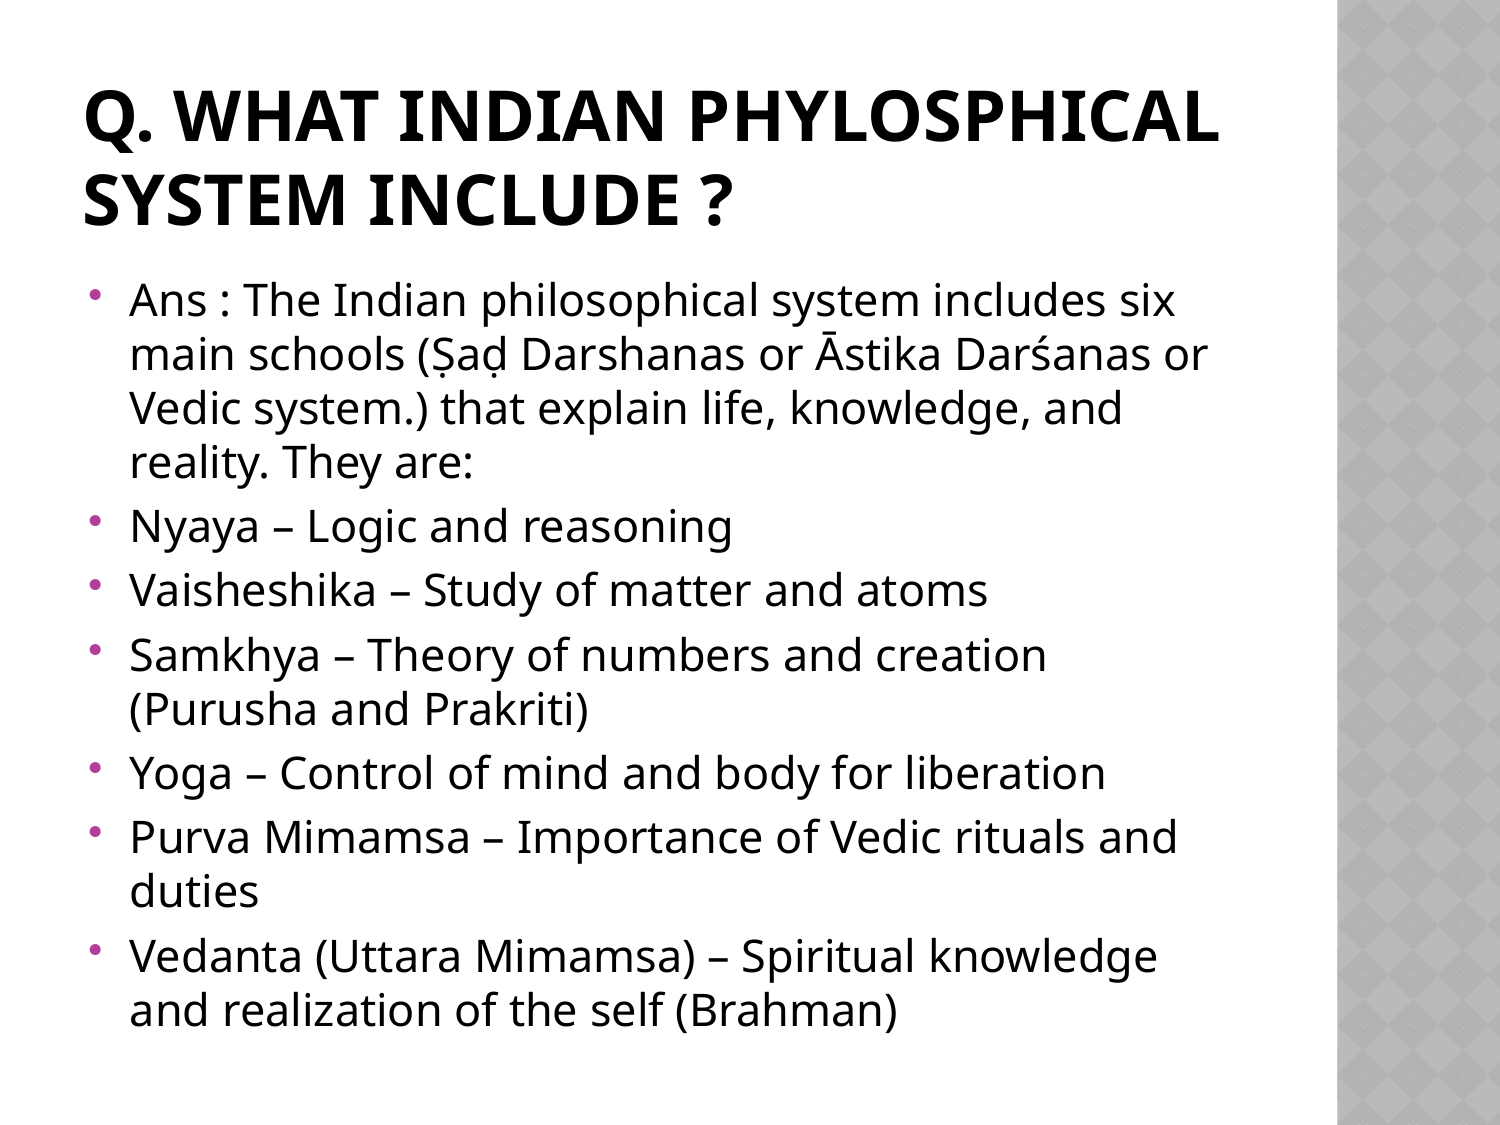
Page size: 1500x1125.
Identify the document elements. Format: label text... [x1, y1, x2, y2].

title Q. what indian phylosphical system include ? [75, 52, 1263, 240]
list Ans : The Indian philosophical system includes six main schools (Ṣaḍ Darshanas or Āstika Darśanas or Vedic system.) that explain life, knowledge, and reality. They are: Nyaya – Logic and reasoning Vaisheshika – Study of matter and atoms Samkhya – Theory of numbers and creation (Purusha and Prakriti) Yoga – Control of mind and body for liberation Purva Mimamsa – Importance of Vedic rituals and duties Vedanta (Uttara Mimamsa) – Spiritual knowledge and realization of the self (Brahman) [75, 264, 1263, 1059]
